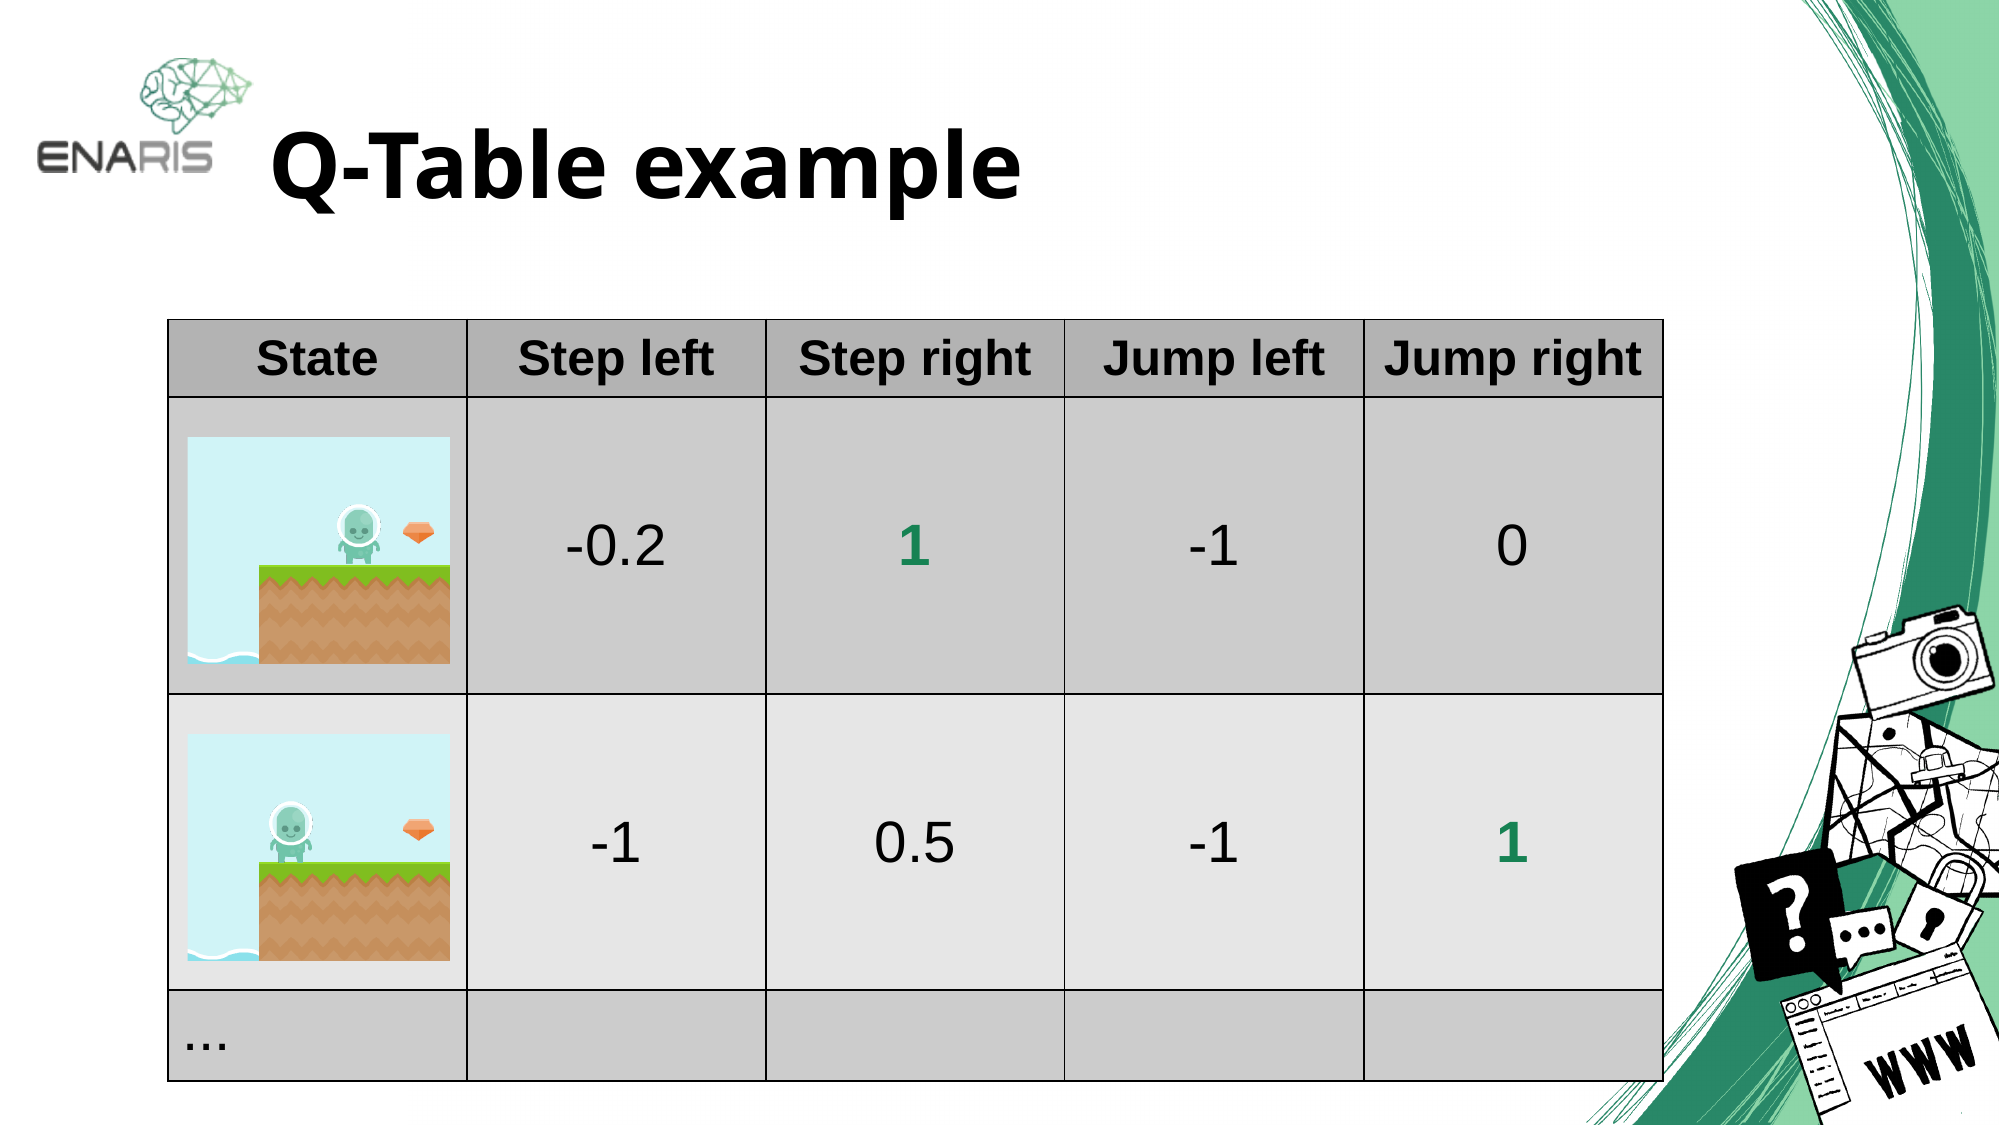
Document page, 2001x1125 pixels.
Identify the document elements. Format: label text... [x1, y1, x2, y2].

table_header State [169, 320, 466, 396]
picture [37, 58, 254, 173]
table_cell 0.5 [767, 695, 1064, 989]
table_cell 1 [1365, 695, 1662, 989]
picture [187, 734, 451, 961]
table_cell 1 [767, 398, 1064, 693]
table_cell -1 [1065, 695, 1363, 989]
table_cell [1365, 991, 1662, 1080]
table_cell [468, 991, 765, 1080]
title Q-Table example [253, 59, 1863, 278]
table_header Jump right [1365, 320, 1662, 396]
table_header Step left [468, 320, 765, 396]
picture [187, 437, 451, 664]
table_cell [169, 398, 466, 693]
table_cell -0.2 [468, 398, 765, 693]
table_cell ... [169, 991, 466, 1080]
table_cell -1 [1065, 398, 1363, 693]
table_cell [1065, 991, 1363, 1080]
table_cell [767, 991, 1064, 1080]
table_header Step right [767, 320, 1064, 396]
table_cell [169, 695, 466, 989]
table_cell -1 [468, 695, 765, 989]
table_header Jump left [1065, 320, 1363, 396]
table_cell 0 [1365, 398, 1662, 693]
picture [408, 0, 1999, 1125]
